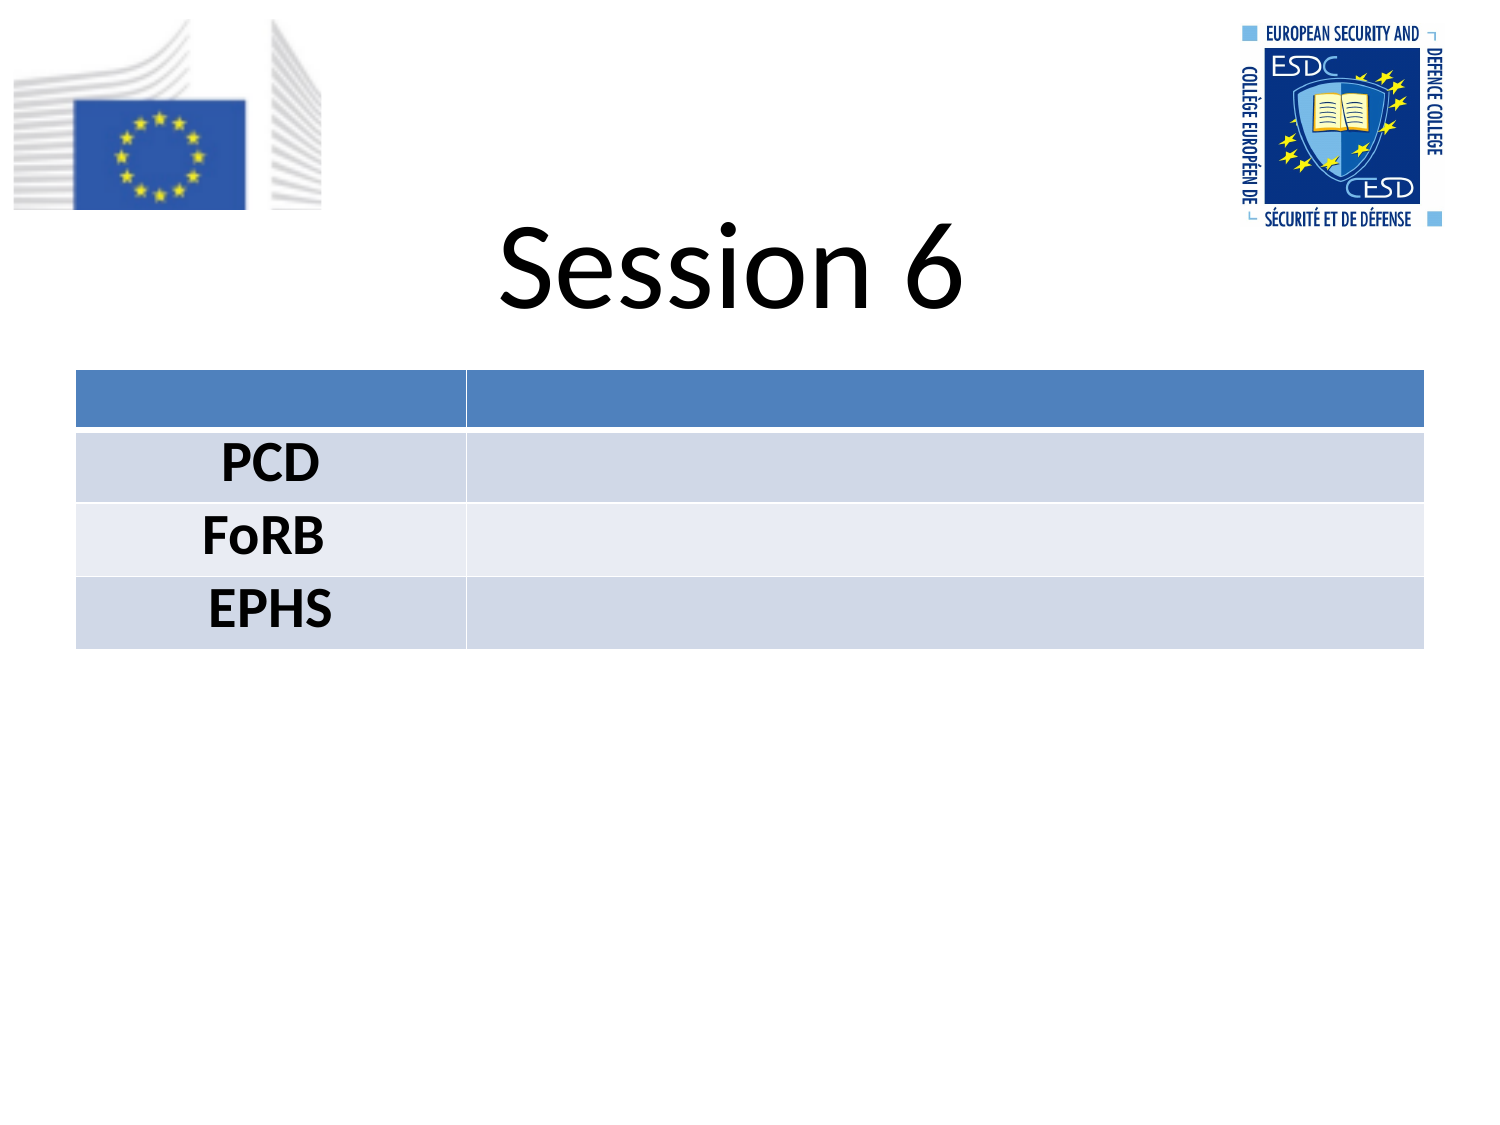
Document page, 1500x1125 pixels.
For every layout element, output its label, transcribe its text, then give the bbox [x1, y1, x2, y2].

table_header [467, 370, 1424, 427]
picture [13, 19, 322, 210]
table_cell EPHS [76, 577, 466, 649]
picture [1239, 23, 1446, 227]
table_cell [467, 433, 1424, 502]
table_cell [467, 577, 1424, 649]
title Session 6 [56, 165, 1407, 353]
table_cell [467, 504, 1424, 576]
table_cell FoRB [76, 504, 466, 576]
table_cell PCD [76, 433, 466, 502]
table_header [76, 370, 466, 427]
